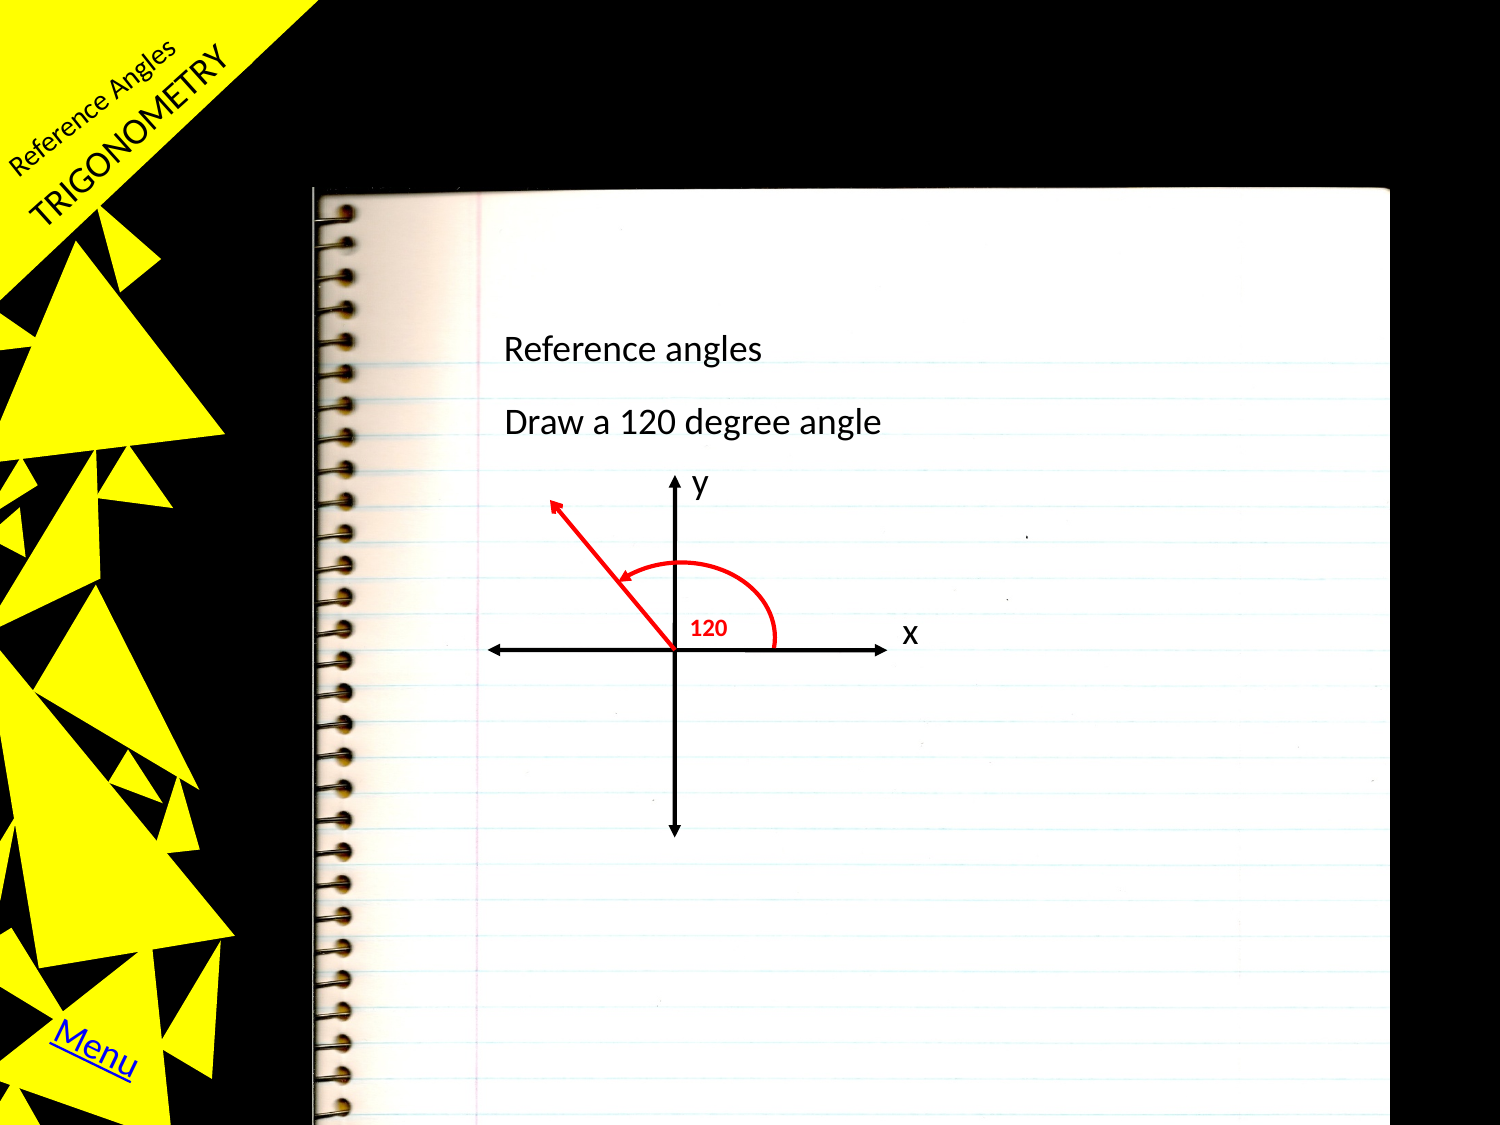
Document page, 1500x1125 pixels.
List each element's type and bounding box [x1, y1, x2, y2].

text_box [0, 0, 321, 1125]
picture [312, 187, 1390, 1125]
text_box [537, 512, 688, 638]
text_box [487, 449, 935, 838]
